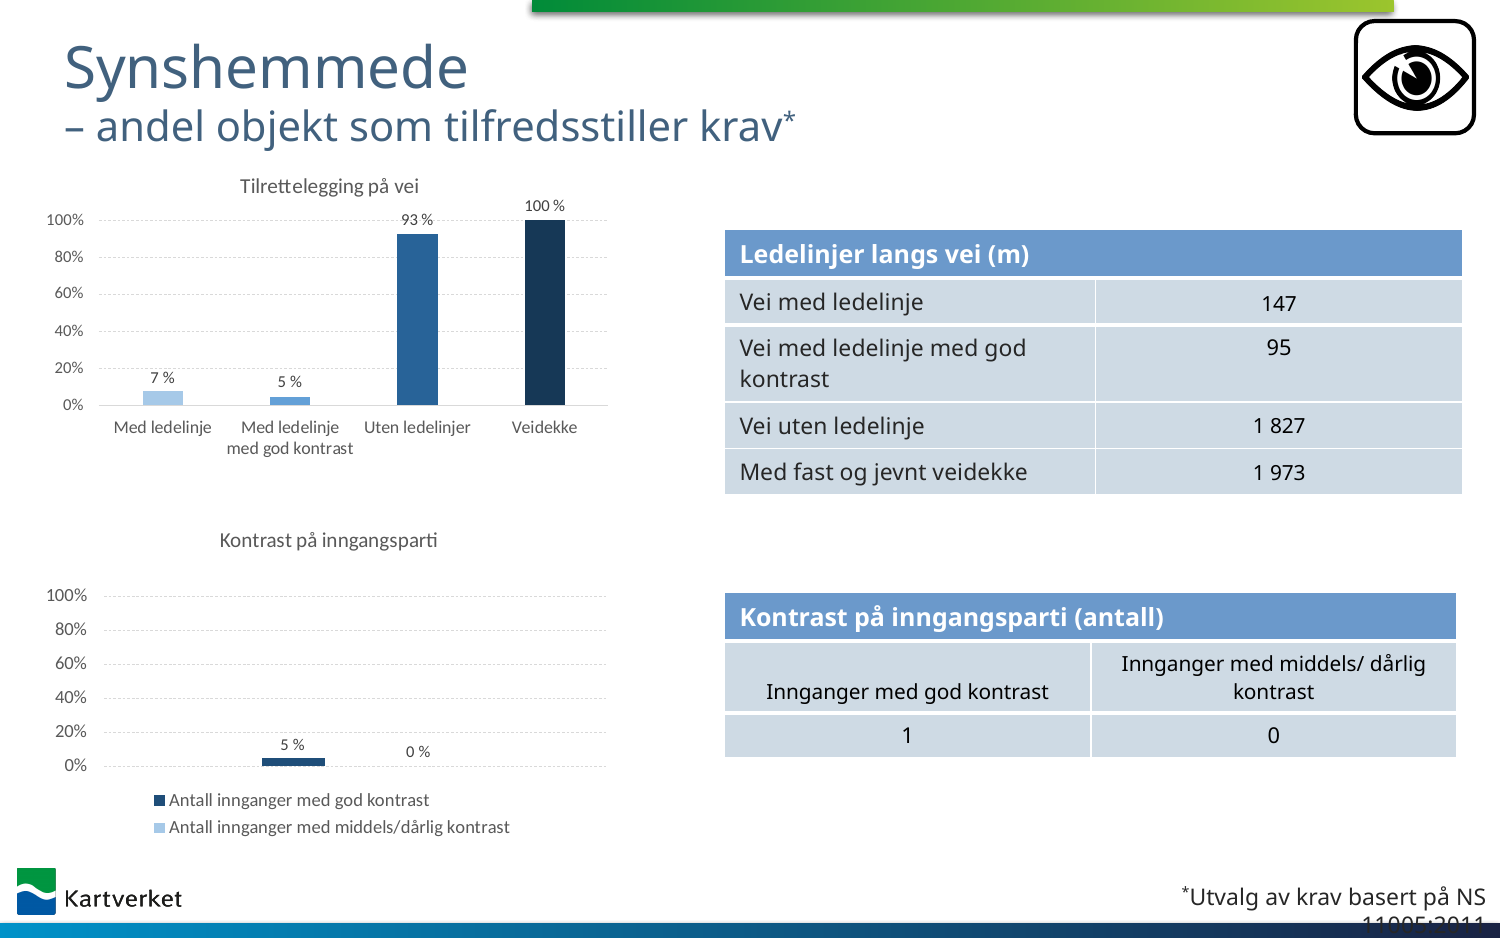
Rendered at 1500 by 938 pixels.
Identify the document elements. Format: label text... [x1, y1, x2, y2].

table_cell Innganger med middels/ dårlig kontrast [1092, 643, 1456, 711]
table_header Kontrast på inngangsparti (antall) [725, 593, 1456, 639]
table_cell Vei uten ledelinje [725, 403, 1095, 448]
table_cell 147 [1096, 280, 1462, 323]
table_header Ledelinjer langs vei (m) [725, 230, 1462, 276]
table_cell 1 973 [1096, 449, 1462, 494]
table_cell Med fast og jevnt veidekke [725, 449, 1095, 494]
table_cell 95 [1096, 327, 1462, 401]
picture [41, 166, 618, 492]
table_cell 1 827 [1096, 403, 1462, 448]
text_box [1355, 20, 1475, 134]
table_cell 0 [1092, 715, 1456, 757]
table_cell Vei med ledelinje med god kontrast [725, 327, 1095, 401]
table_cell Vei med ledelinje [725, 280, 1095, 323]
table_cell Innganger med god kontrast [725, 643, 1090, 711]
text_box *Utvalg av krav basert på NS 11005:2011 [1068, 873, 1500, 938]
table_cell 1 [725, 715, 1090, 757]
picture [41, 520, 617, 846]
text_box Synshemmede – andel objekt som tilfredsstiller krav* [49, 24, 1431, 158]
